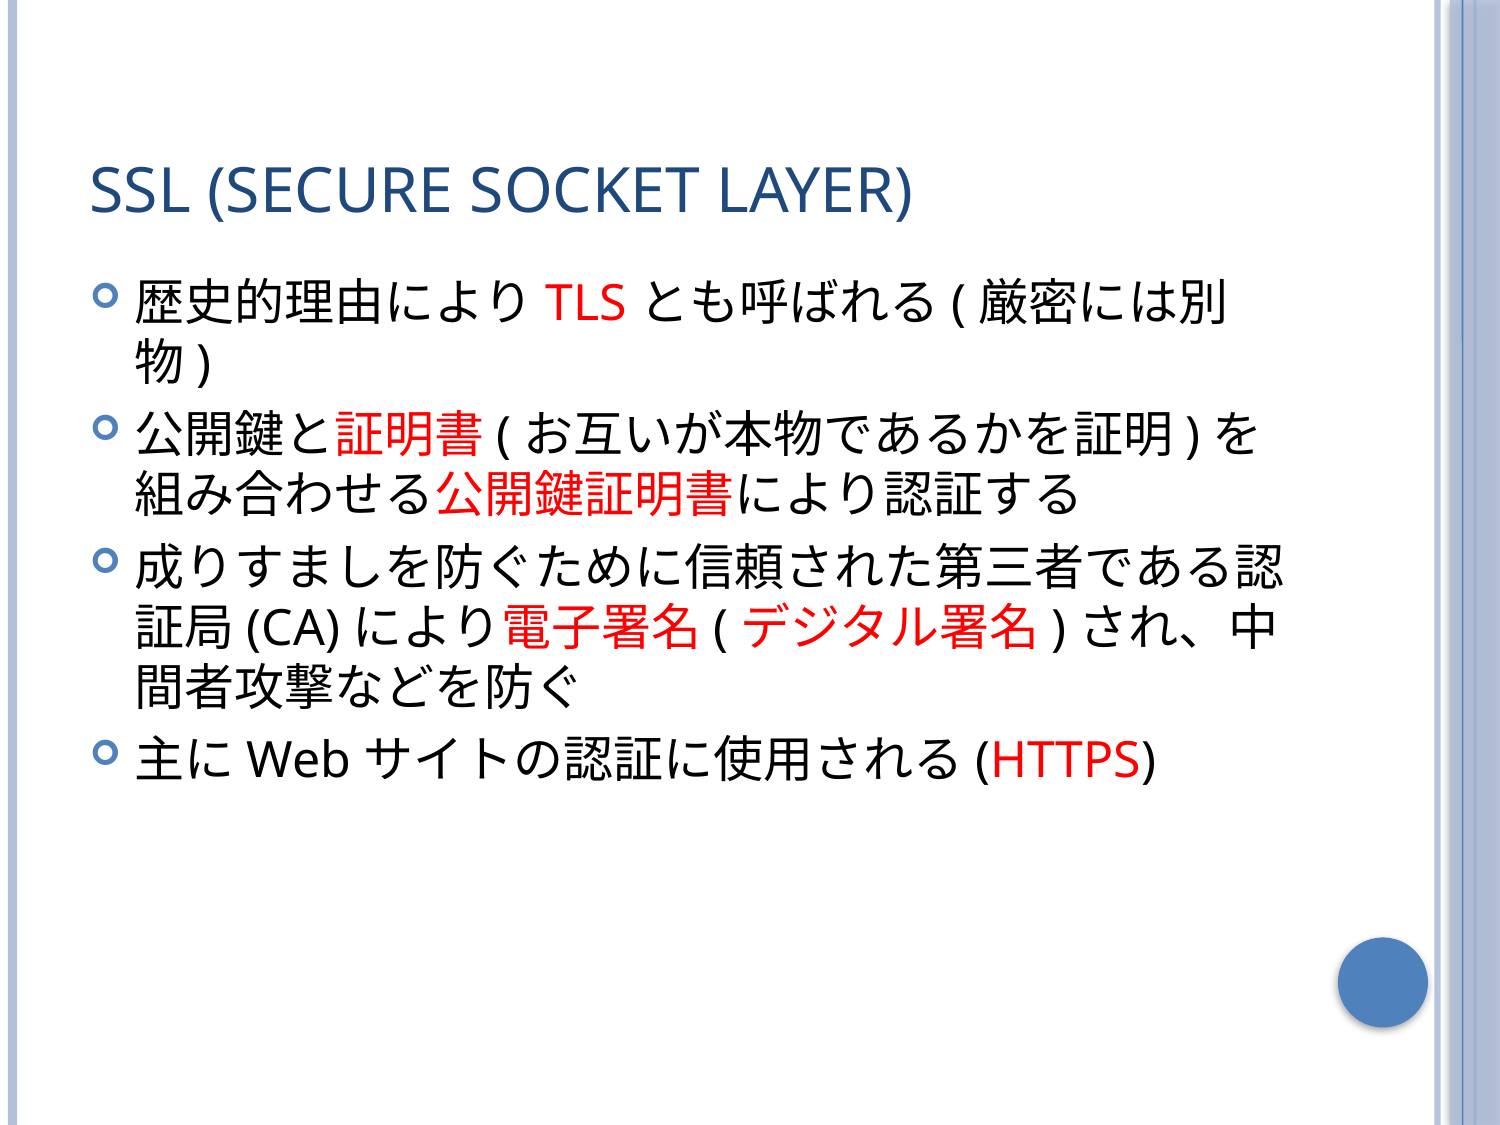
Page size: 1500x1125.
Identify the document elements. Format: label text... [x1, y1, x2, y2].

title SSL (Secure Socket Layer) [75, 45, 1300, 233]
list 歴史的理由によりTLSとも呼ばれる(厳密には別物) 公開鍵と証明書(お互いが本物であるかを証明)を組み合わせる公開鍵証明書により認証する 成りすましを防ぐために信頼された第三者である認証局(CA)により電子署名(デジタル署名)され、中間者攻撃などを防ぐ 主にWebサイトの認証に使用される(HTTPS) [75, 262, 1300, 1062]
